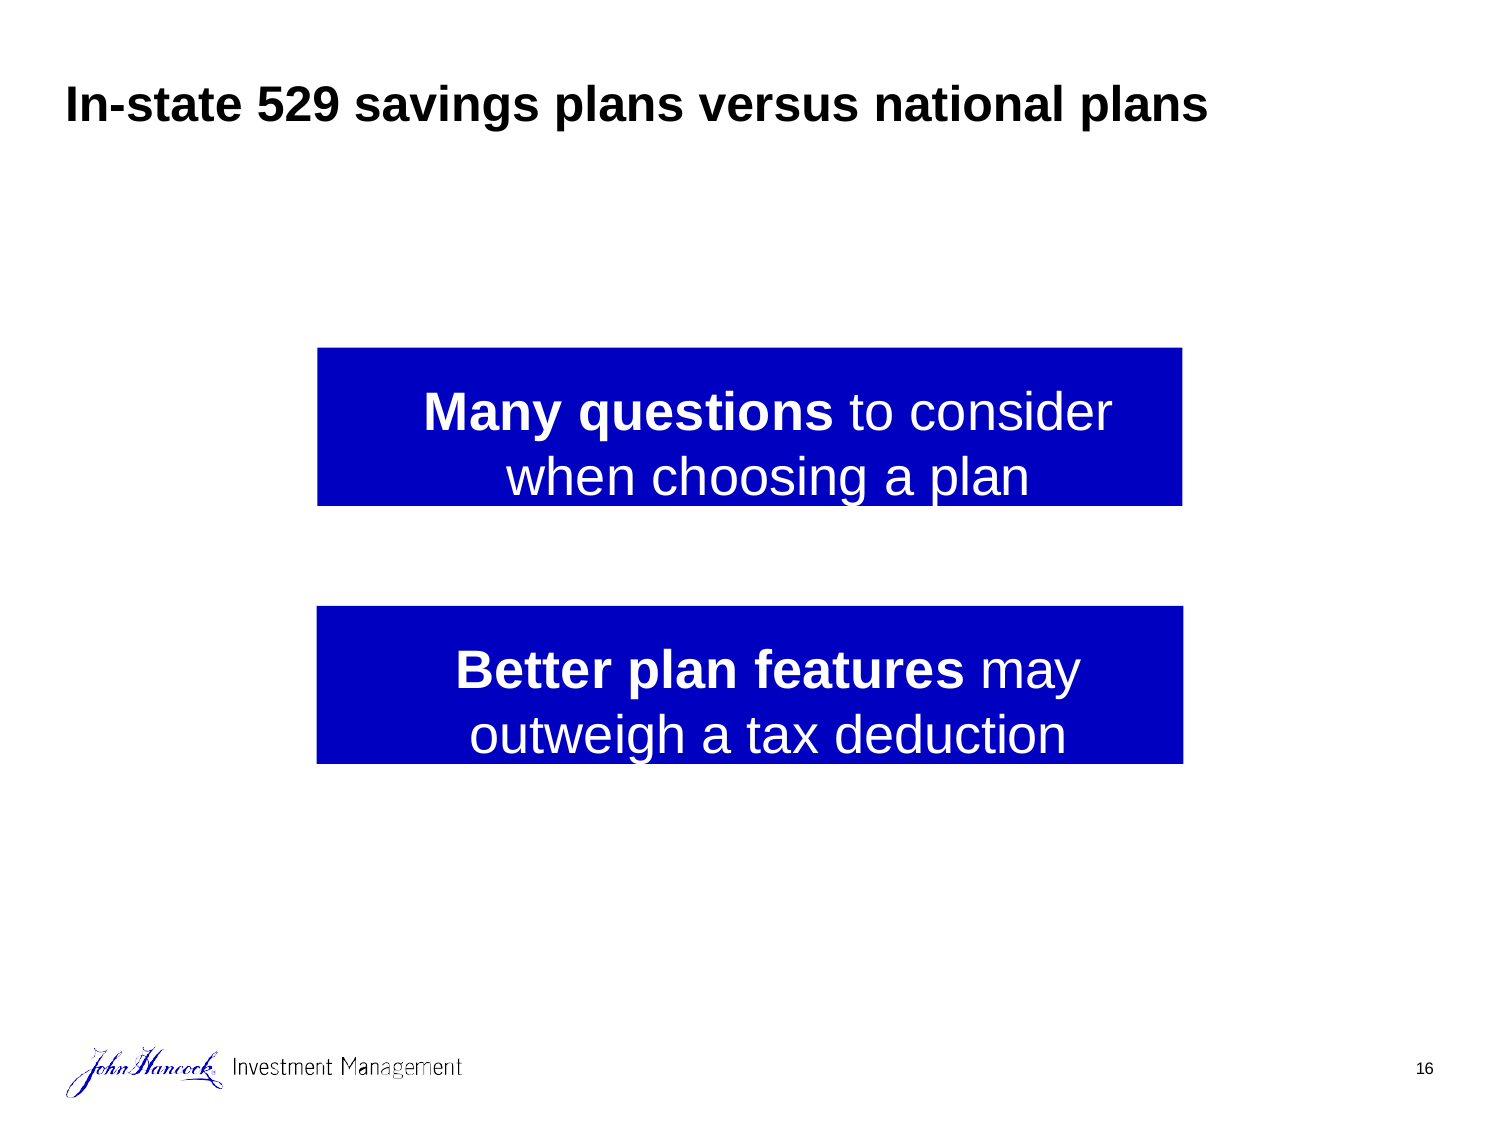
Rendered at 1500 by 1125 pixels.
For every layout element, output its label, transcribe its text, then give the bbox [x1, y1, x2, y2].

slide_number 16 [1409, 1057, 1443, 1125]
text_box Better plan features may outweigh a tax deduction [316, 605, 1184, 764]
picture [416, 1062, 431, 1075]
picture [381, 1062, 414, 1079]
picture [342, 1057, 356, 1075]
picture [445, 1058, 462, 1075]
picture [66, 1046, 223, 1098]
title In-state 529 savings plans versus national plans [63, 69, 1350, 260]
text_box Many questions to consider when choosing a plan [317, 347, 1183, 506]
